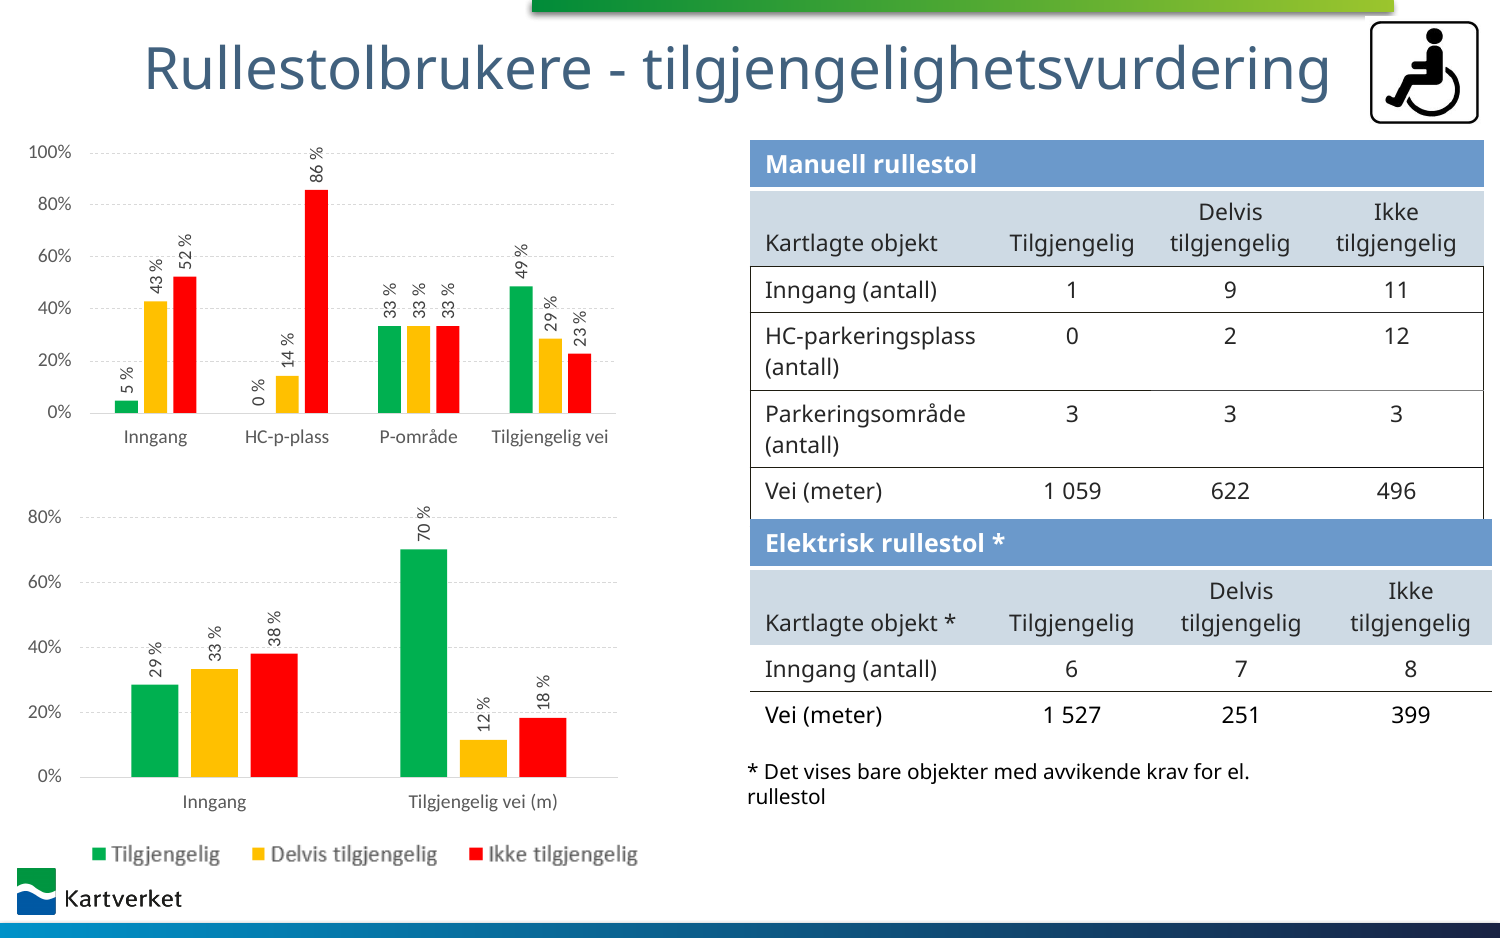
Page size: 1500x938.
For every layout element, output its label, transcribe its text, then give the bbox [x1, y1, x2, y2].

table_cell 3 [1151, 391, 1310, 467]
table_cell Delvis tilgjengelig [1153, 570, 1330, 645]
table_cell 1 [994, 267, 1151, 312]
table_cell Delvis tilgjengelig [1151, 191, 1310, 266]
table_cell 399 [1330, 692, 1492, 738]
table_cell 496 [1310, 468, 1483, 519]
table_cell 1 059 [994, 468, 1151, 519]
table_cell 1 527 [991, 692, 1153, 738]
table_cell 2 [1151, 313, 1310, 390]
table_cell 3 [994, 391, 1151, 467]
table_cell Inngang (antall) [750, 645, 991, 691]
table_cell HC-parkeringsplass (antall) [751, 313, 994, 390]
table_cell 7 [1153, 645, 1330, 691]
table_cell Ikke tilgjengelig [1310, 191, 1484, 266]
table_cell 9 [1151, 267, 1310, 312]
table_cell 12 [1310, 313, 1483, 390]
table_cell Vei (meter) [750, 692, 991, 738]
table_cell 0 [994, 313, 1151, 390]
table_cell 251 [1153, 692, 1330, 738]
table_header Manuell rullestol [750, 140, 1484, 187]
text_box * Det vises bare objekter med avvikende krav for el. rullestol [732, 751, 1317, 816]
table_cell Tilgjengelig [994, 191, 1151, 266]
text_box Rullestolbrukere - tilgjengelighetsvurdering [39, 12, 1348, 109]
table_cell 8 [1330, 645, 1492, 691]
table_cell 3 [1310, 391, 1483, 467]
table_cell Tilgjengelig [991, 570, 1153, 645]
table_cell Vei (meter) [751, 468, 994, 519]
picture [20, 135, 629, 457]
table_cell 6 [991, 645, 1153, 691]
table_cell 622 [1151, 468, 1310, 519]
picture [86, 838, 643, 870]
table_cell 11 [1310, 267, 1483, 312]
table_cell Kartlagte objekt * [750, 570, 991, 645]
table_cell Parkeringsområde (antall) [751, 391, 994, 467]
table_header Elektrisk rullestol * [750, 519, 1492, 566]
picture [20, 499, 630, 822]
picture [1365, 16, 1484, 129]
table_cell Kartlagte objekt [750, 191, 994, 266]
table_cell Inngang (antall) [751, 267, 994, 312]
table_cell Ikke tilgjengelig [1330, 570, 1492, 645]
